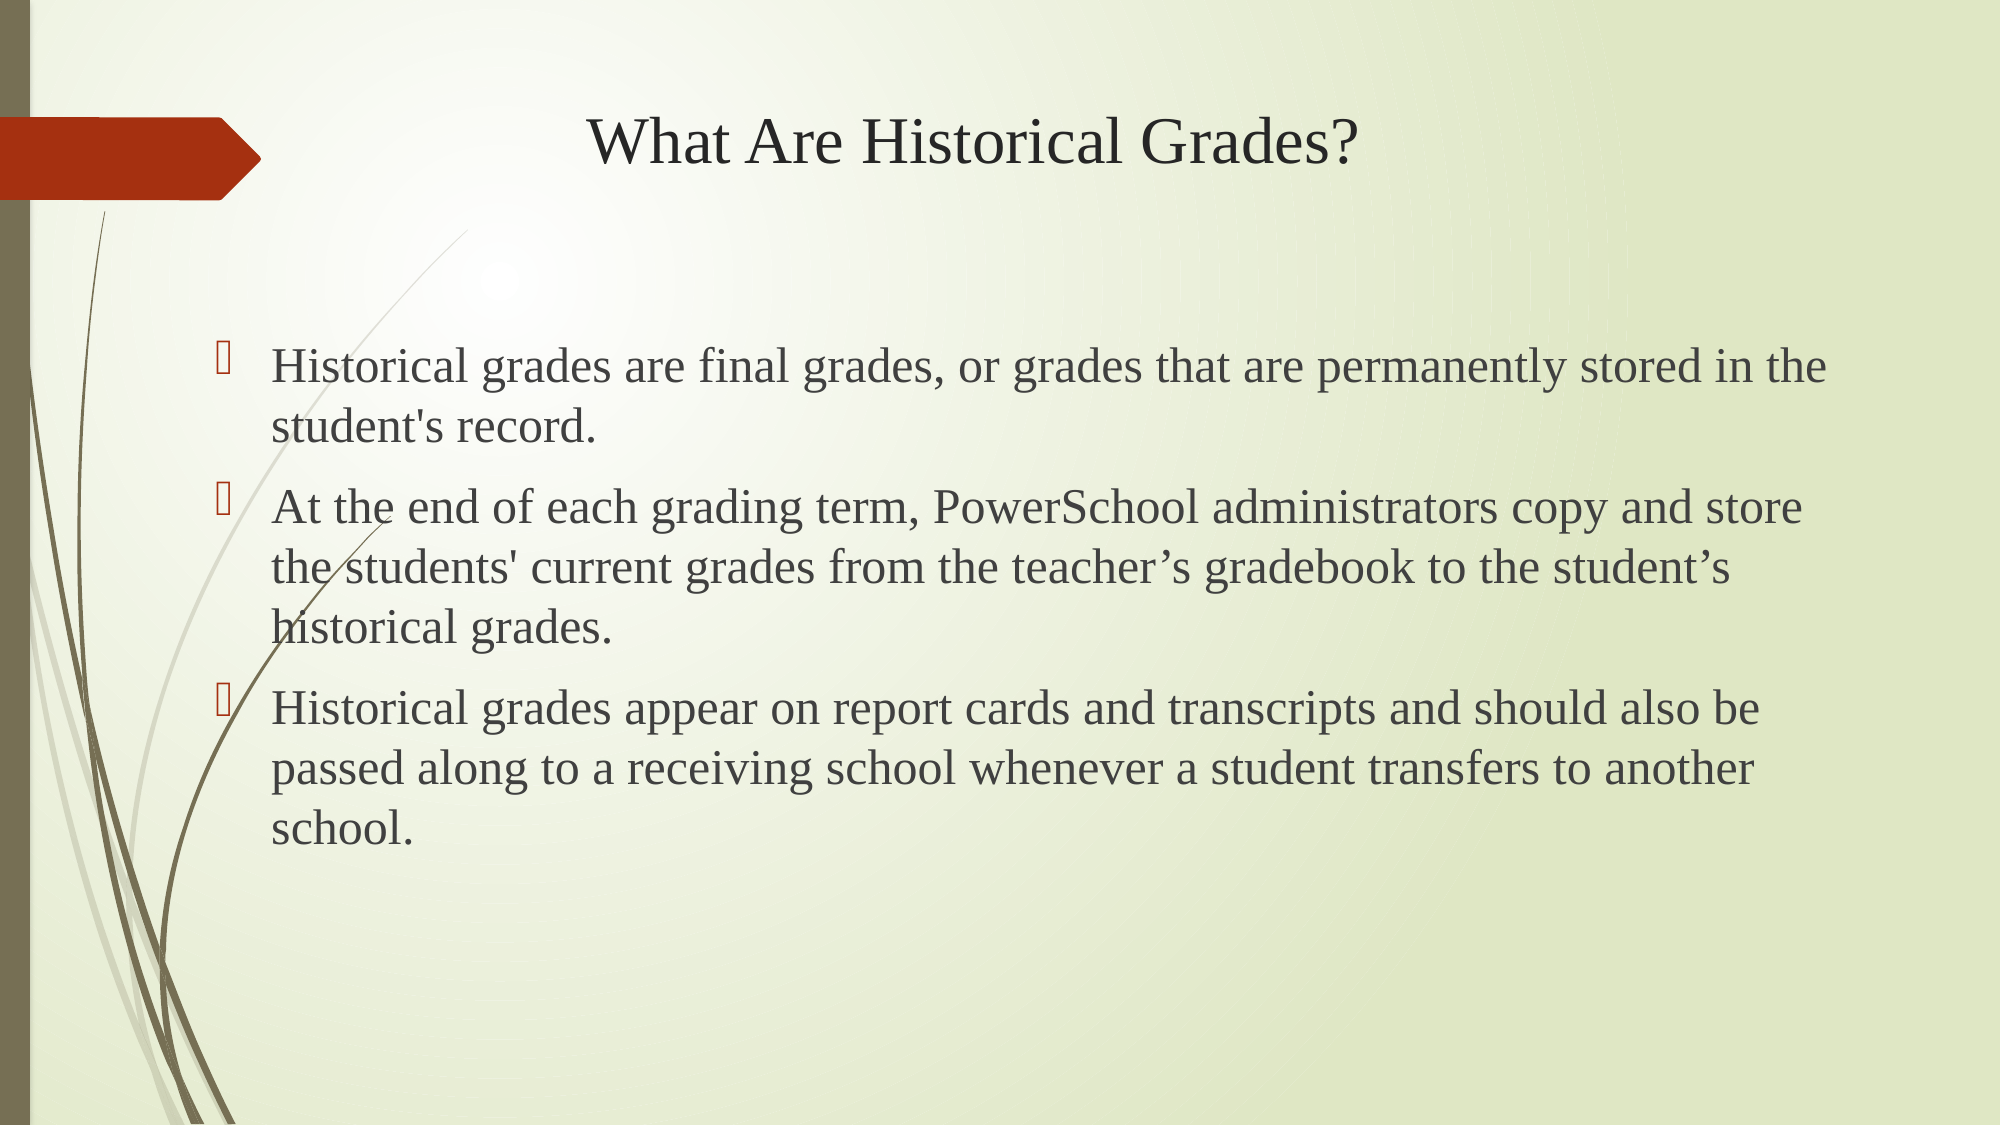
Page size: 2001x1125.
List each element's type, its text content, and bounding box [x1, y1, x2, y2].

title What Are Historical Grades? [200, 89, 1748, 300]
list Historical grades are final grades, or grades that are permanently stored in the student's record. At the end of each grading term, PowerSchool administrators copy and store the students' current grades from the teacher’s gradebook to the student’s historical grades. Historical grades appear on report cards and transcripts and should also be passed along to a receiving school whenever a student transfers to another school. [200, 324, 1863, 1113]
